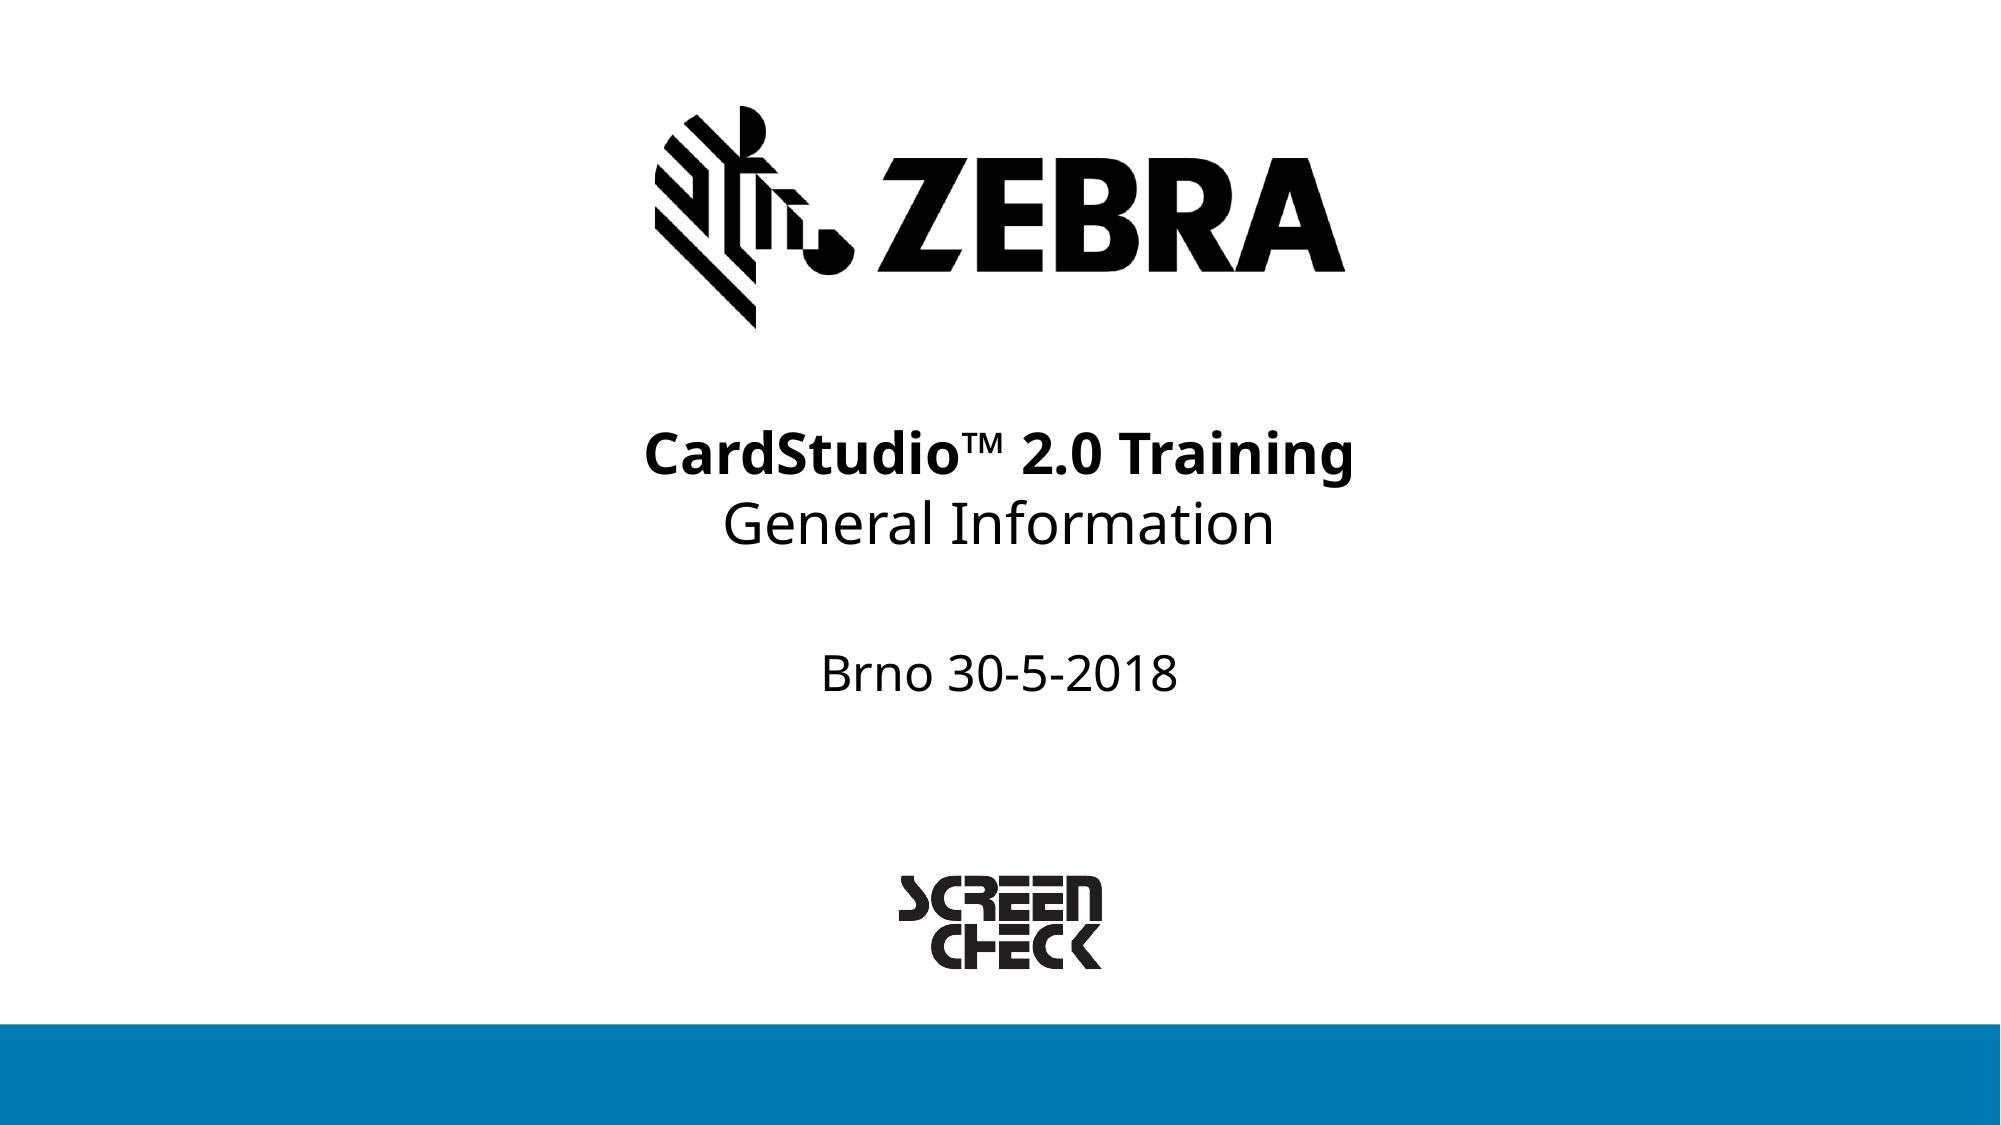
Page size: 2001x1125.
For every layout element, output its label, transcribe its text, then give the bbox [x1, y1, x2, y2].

picture [635, 0, 1365, 339]
subtitle Brno 30-5-2018 [249, 641, 1750, 721]
picture [897, 819, 1103, 1024]
title CardStudio™ 2.0 Training General Information [117, 339, 1883, 634]
